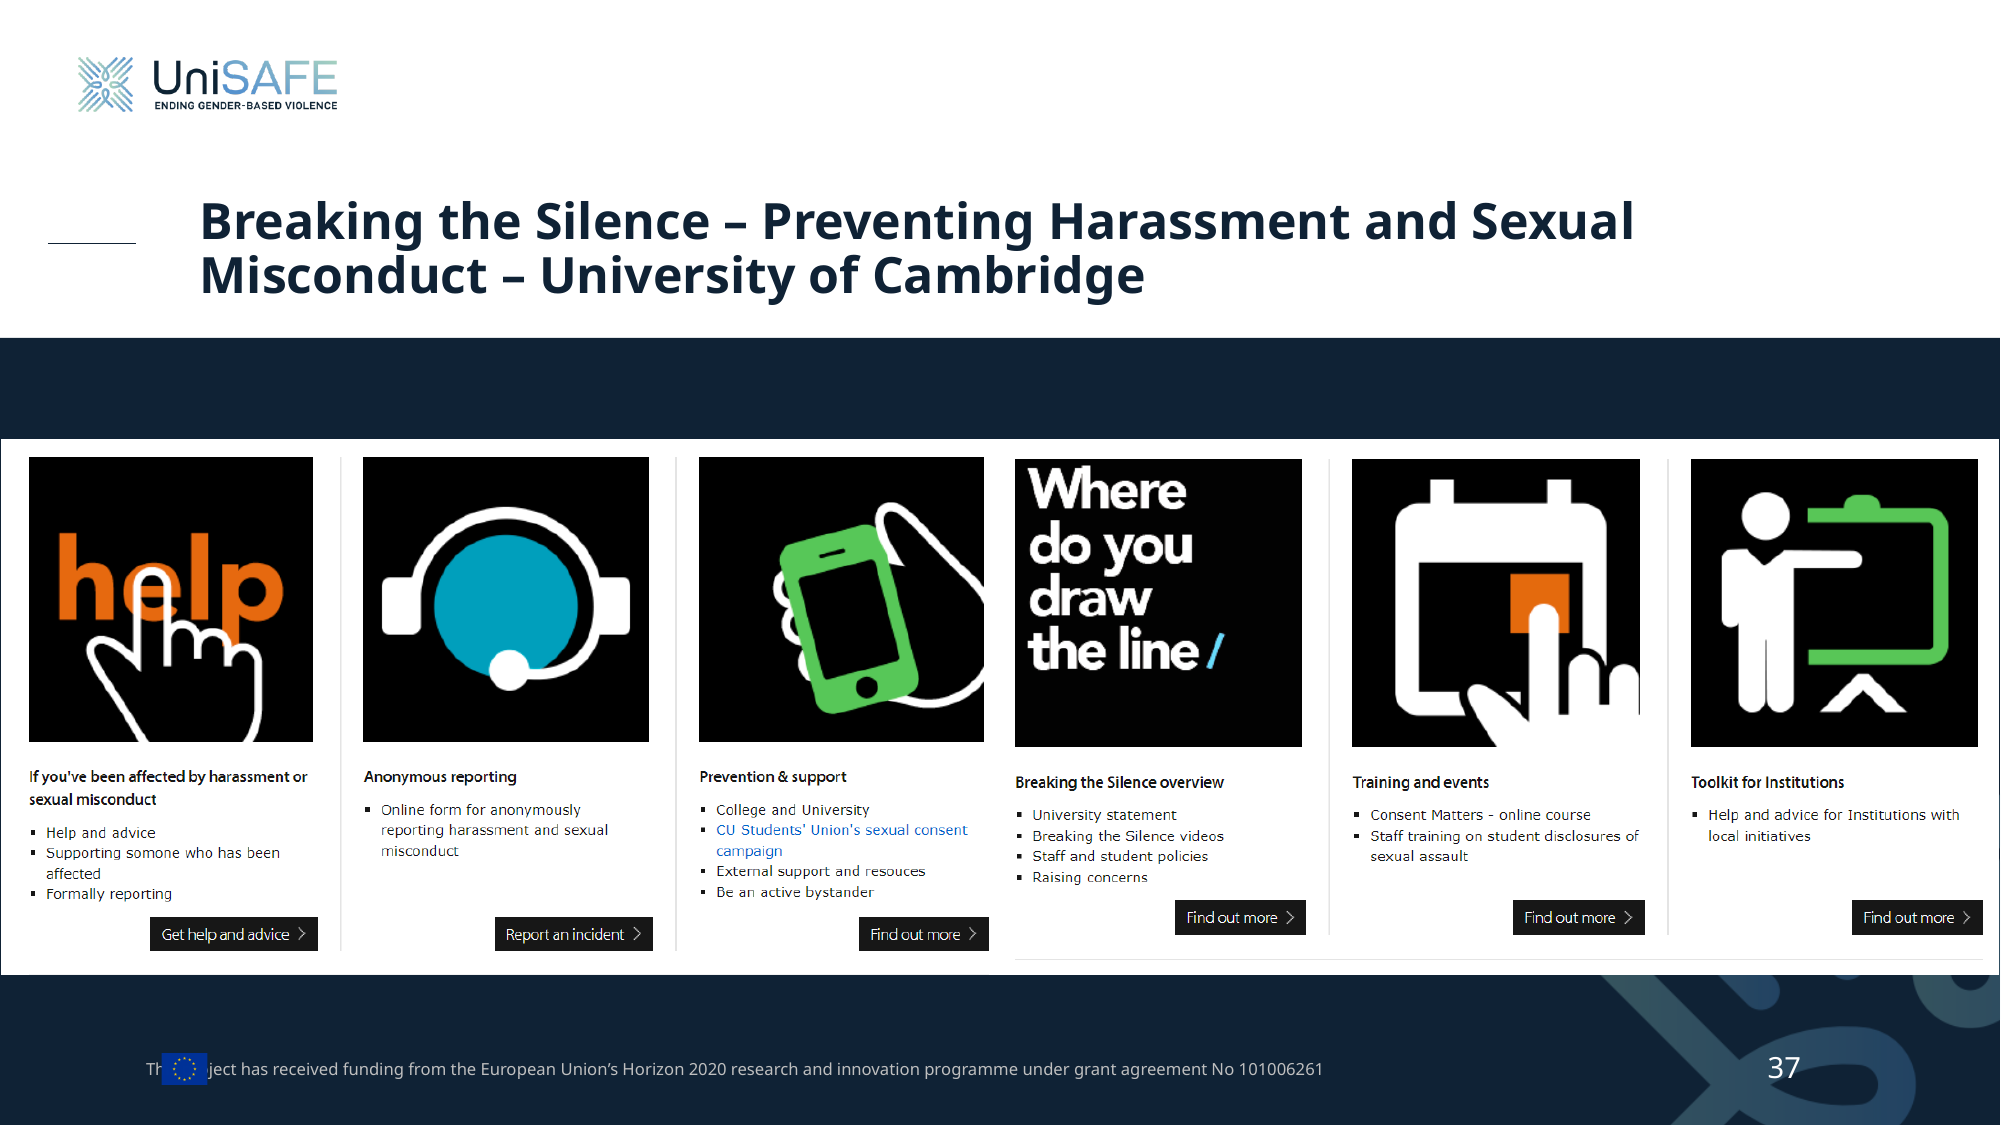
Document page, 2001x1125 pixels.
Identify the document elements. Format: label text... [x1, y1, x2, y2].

title Breaking the Silence – Preventing Harassment and Sexual Misconduct – University of Cambridge [199, 164, 1855, 293]
picture [1, 439, 1999, 975]
picture [78, 57, 337, 112]
